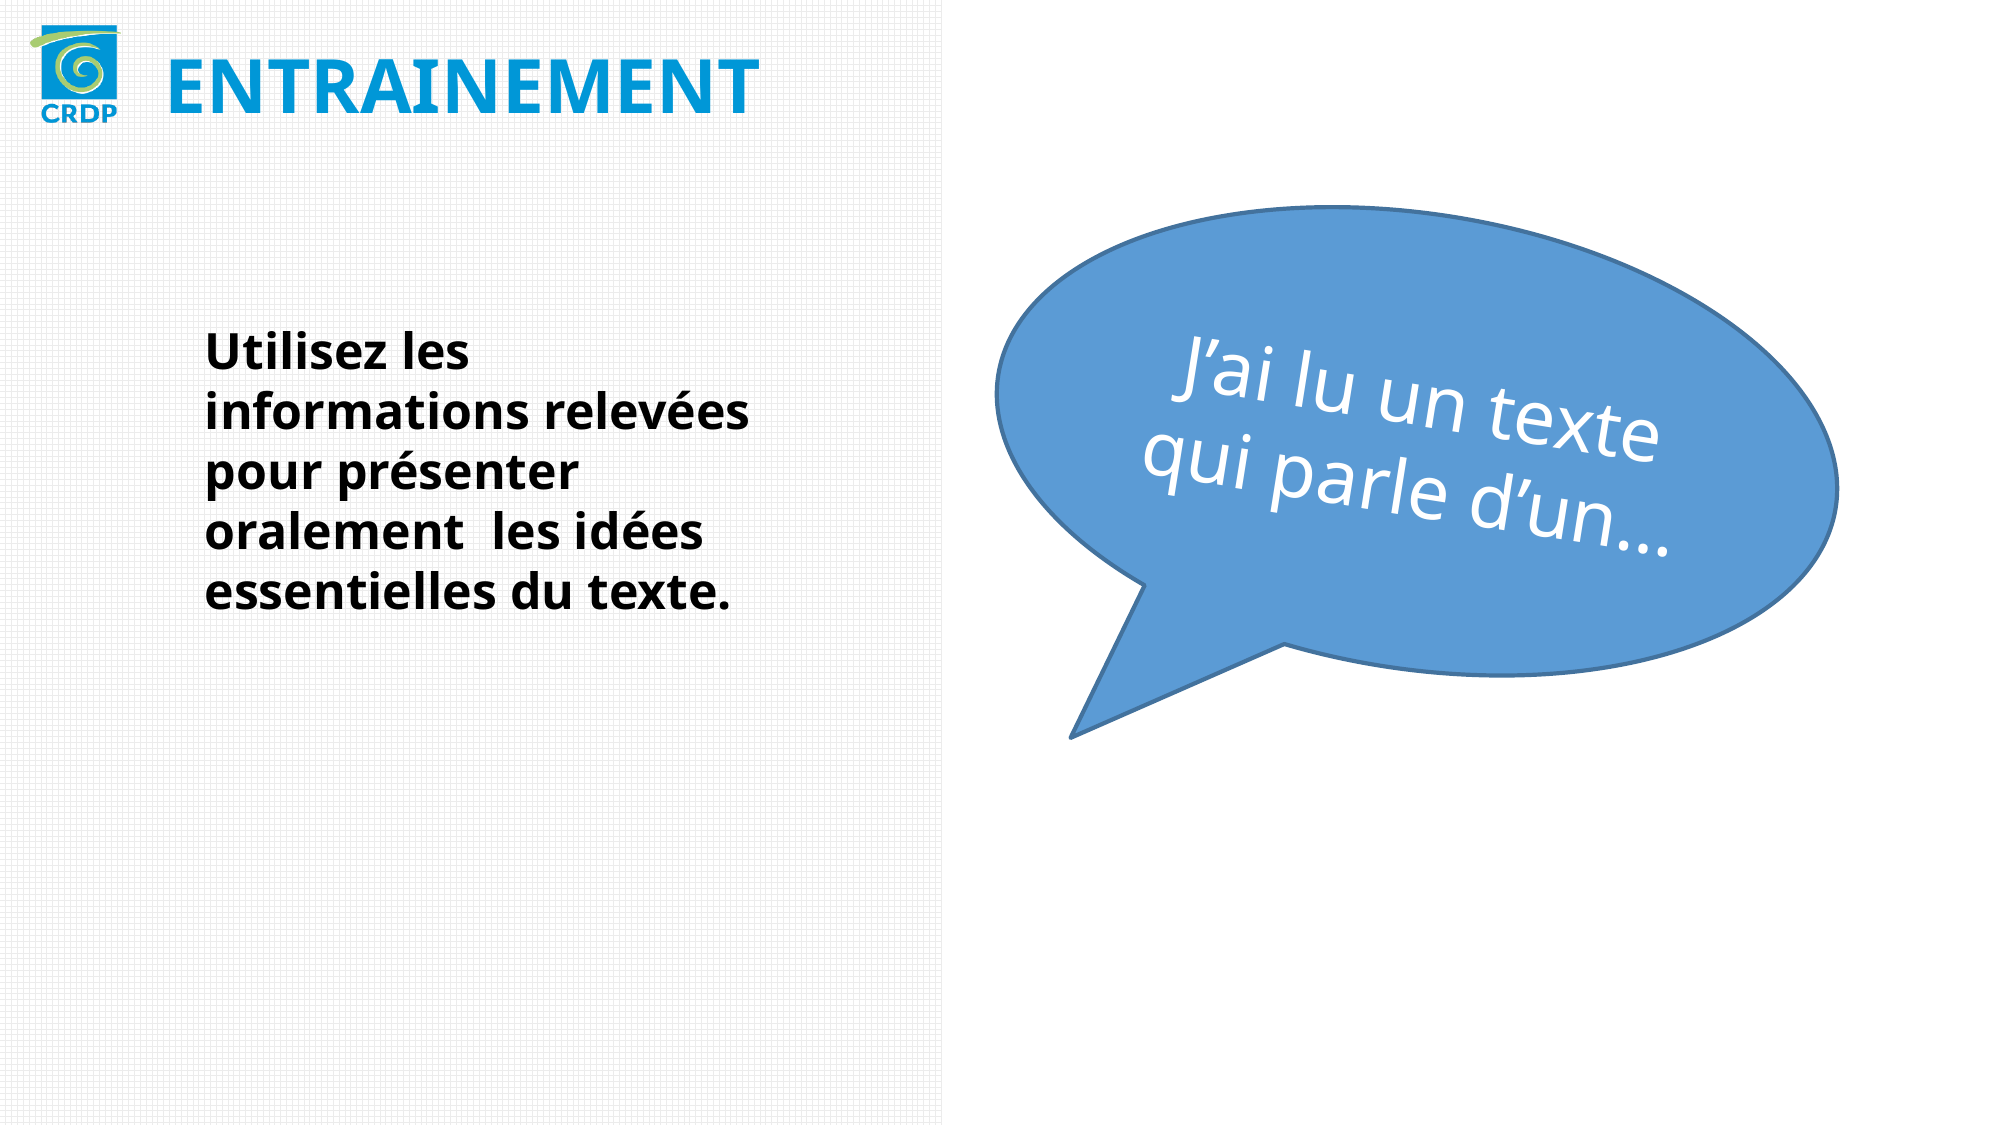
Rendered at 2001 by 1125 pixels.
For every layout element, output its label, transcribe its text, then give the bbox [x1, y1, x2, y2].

text_box Utilisez les informations relevées pour présenter oralement les idées essentielles du texte. [189, 312, 779, 628]
picture [86, 109, 94, 118]
text_box J’ai lu un texte qui parle d’un… [994, 205, 1840, 740]
text_box ENTRAINEMENT [149, 36, 1776, 143]
picture [30, 25, 121, 123]
